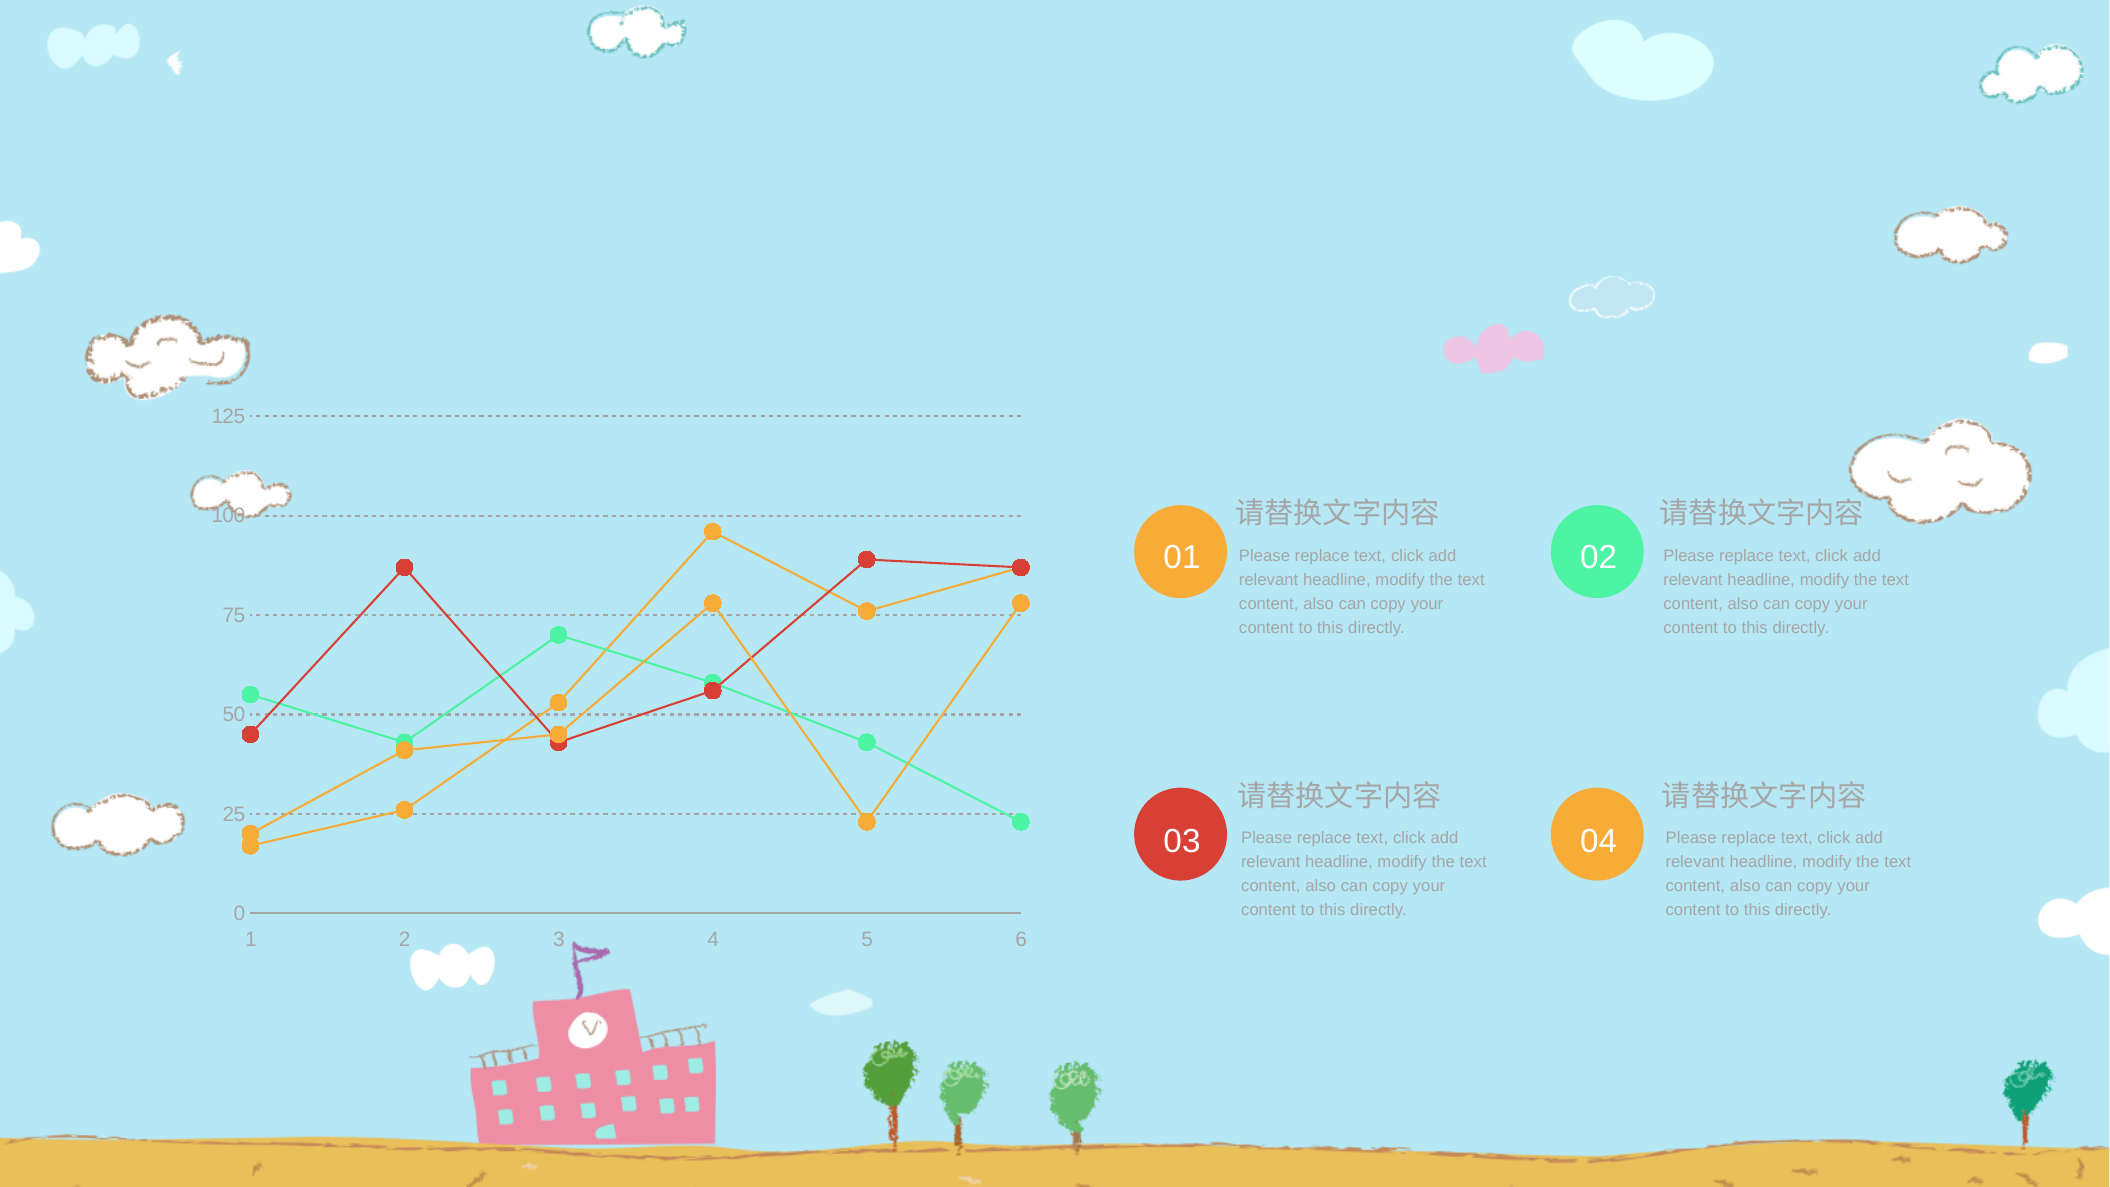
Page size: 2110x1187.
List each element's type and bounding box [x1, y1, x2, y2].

chart [189, 384, 1040, 967]
text_box [1550, 487, 1912, 636]
text_box [1134, 770, 1490, 919]
picture [0, 0, 2110, 1187]
text_box [1550, 770, 1915, 919]
text_box [1134, 487, 1488, 636]
